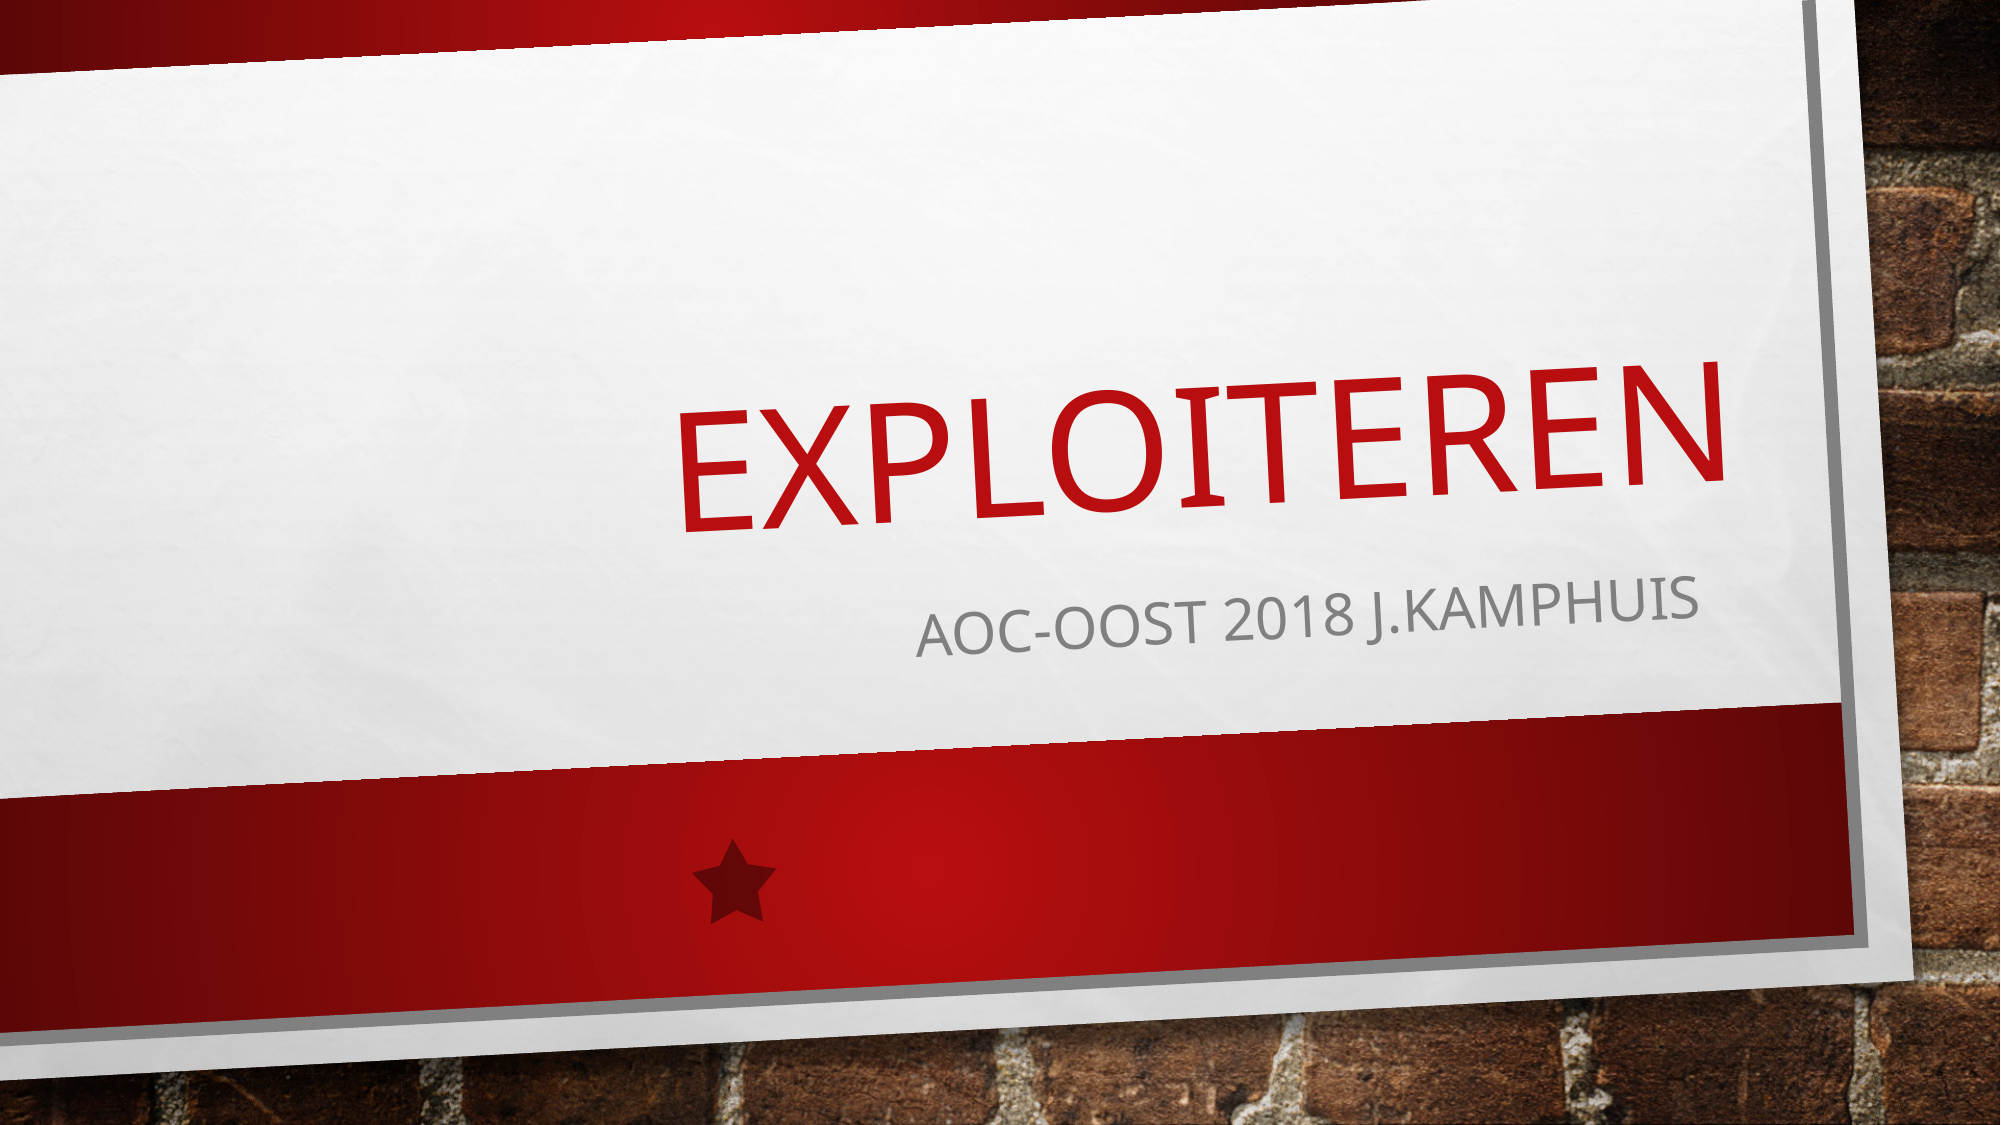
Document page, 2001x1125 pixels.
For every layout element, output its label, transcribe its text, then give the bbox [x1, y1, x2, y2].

title exploiteren [135, 67, 1758, 605]
subtitle Aoc-oost 2018 J.Kamphuis [159, 533, 1763, 708]
picture [0, 0, 2000, 1125]
